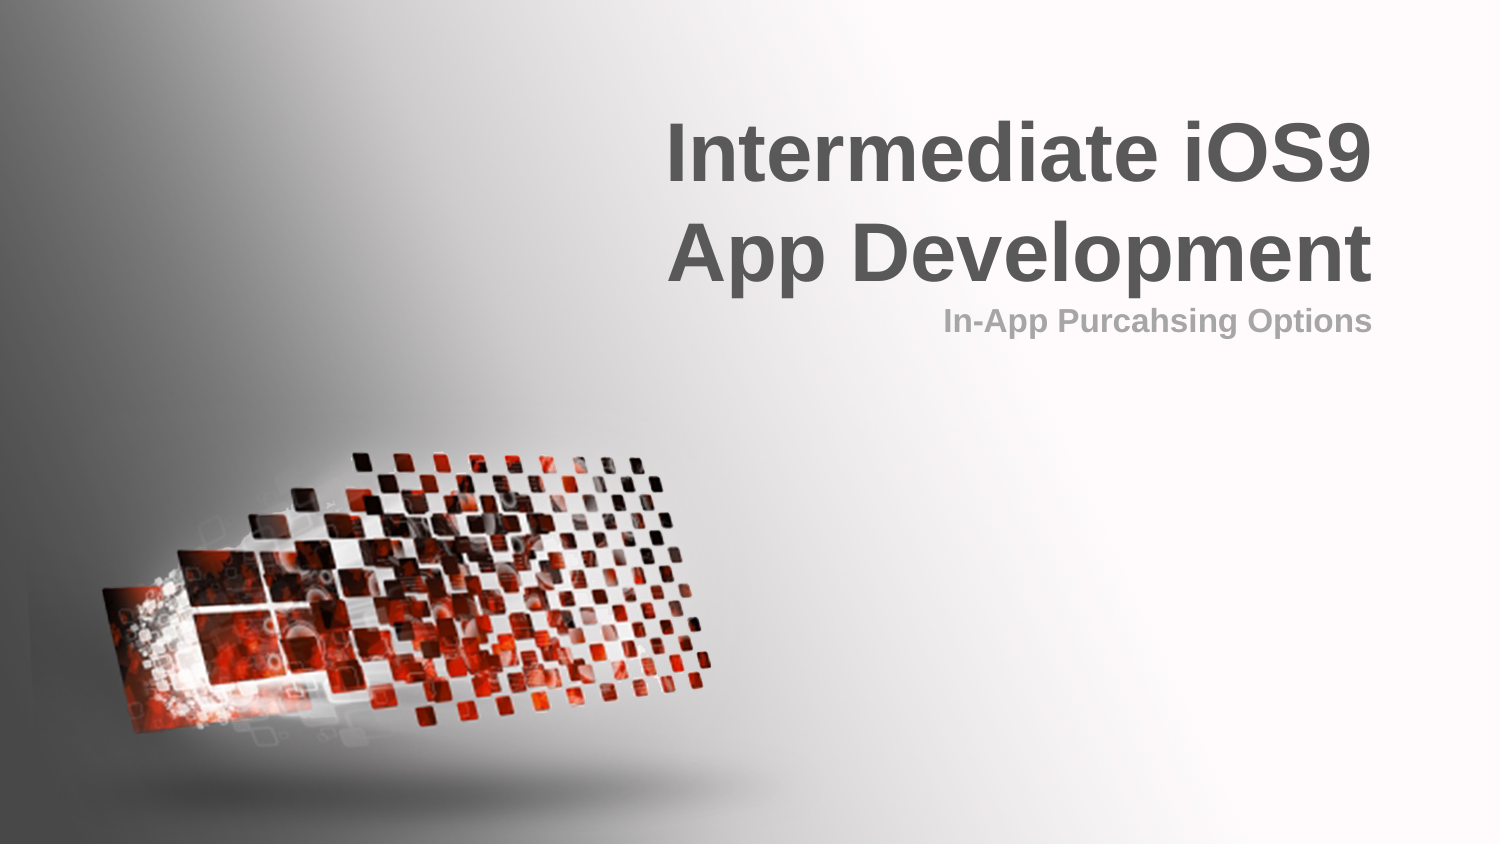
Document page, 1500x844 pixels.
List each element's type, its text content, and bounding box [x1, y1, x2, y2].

text_box In-App Purcahsing Options [534, 306, 1388, 347]
picture [0, 0, 1500, 844]
text_box Intermediate iOS9 App Development [531, 91, 1388, 306]
